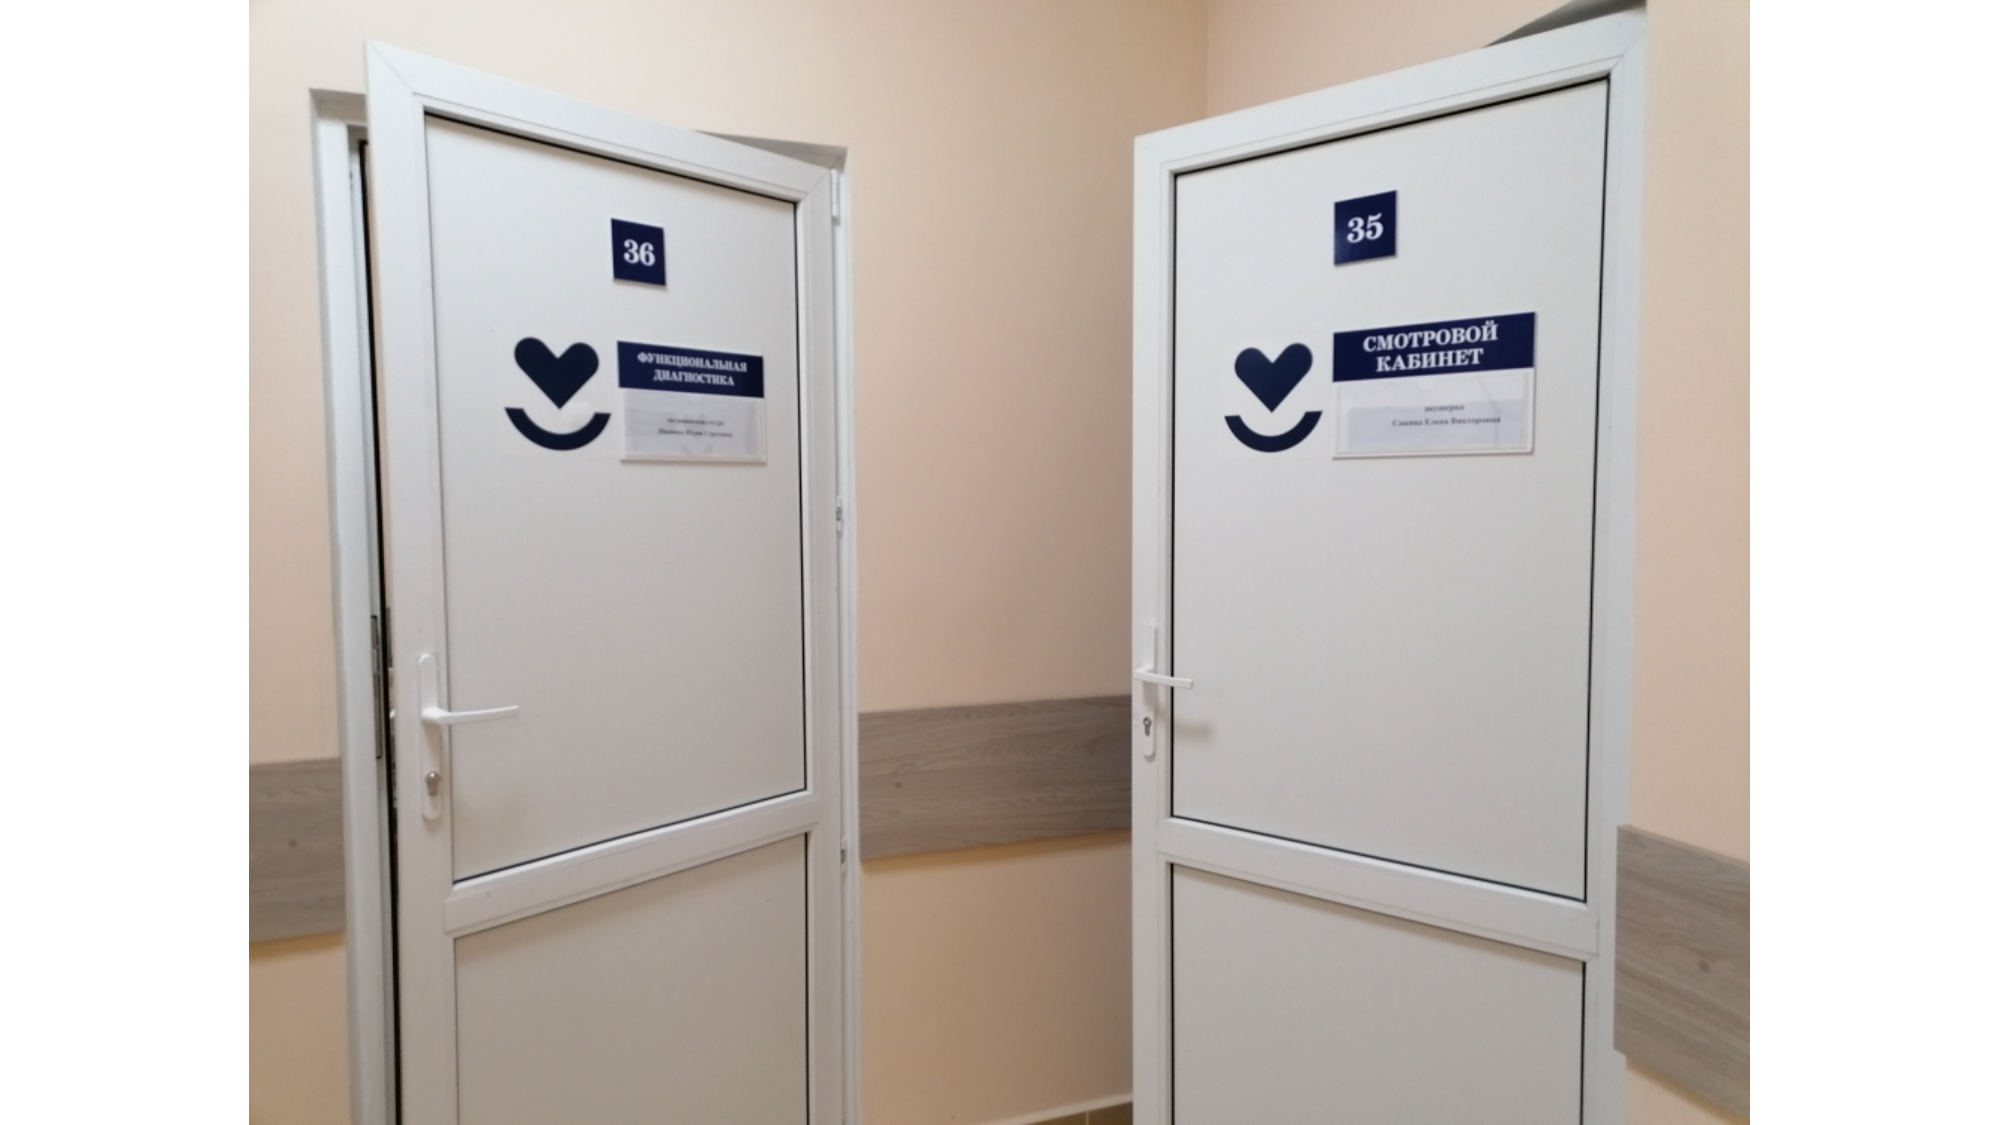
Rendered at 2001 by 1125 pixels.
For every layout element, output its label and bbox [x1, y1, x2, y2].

picture [249, 0, 1750, 1125]
